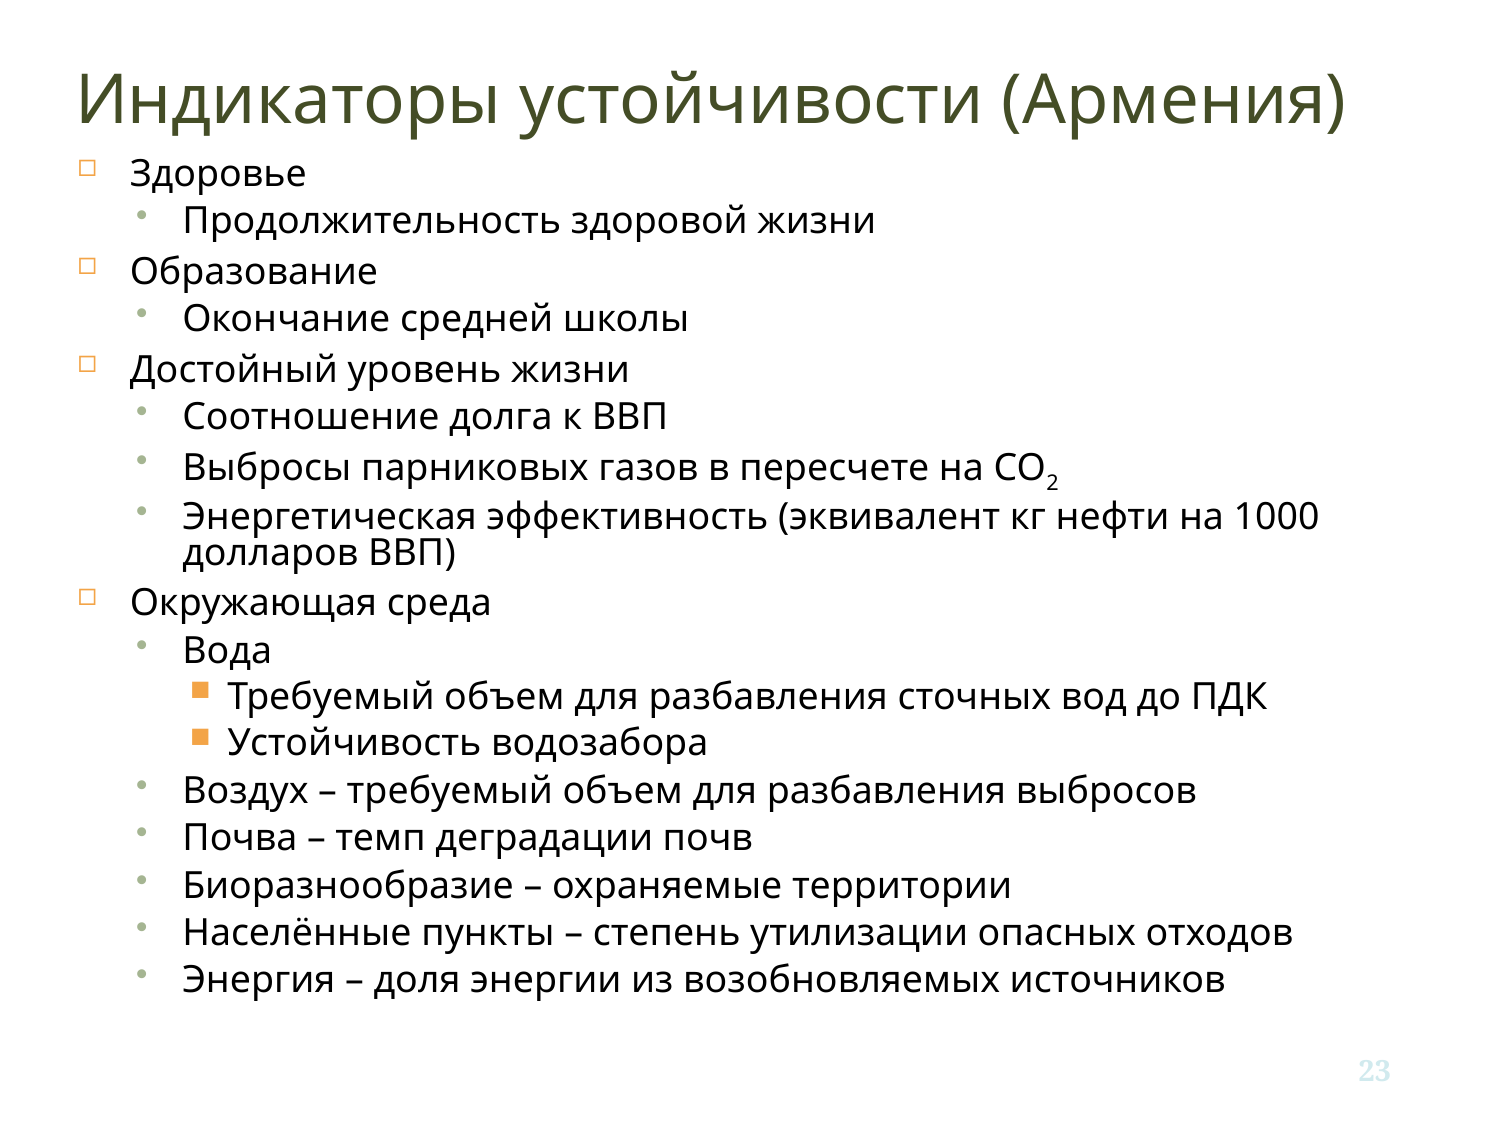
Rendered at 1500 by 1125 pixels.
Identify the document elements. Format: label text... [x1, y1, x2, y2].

list Здоровье Продолжительность здоровой жизни Образование Окончание средней школы Достойный уровень жизни Соотношение долга к ВВП Выбросы парниковых газов в пересчете на CO2 Энергетическая эффективность (эквивалент кг нефти на 1000 долларов ВВП) Окружающая среда Вода Требуемый объем для разбавления сточных вод до ПДК Устойчивость водозабора Воздух – требуемый объем для разбавления выбросов Почва – темп деградации почв Биоразнообразие – охраняемые территории Населённые пункты – степень утилизации опасных отходов Энергия – доля энергии из возобновляемых источников [62, 149, 1413, 1013]
slide_number 23 [1325, 1042, 1425, 1103]
title Индикаторы устойчивости (Армения) [75, 45, 1425, 138]
